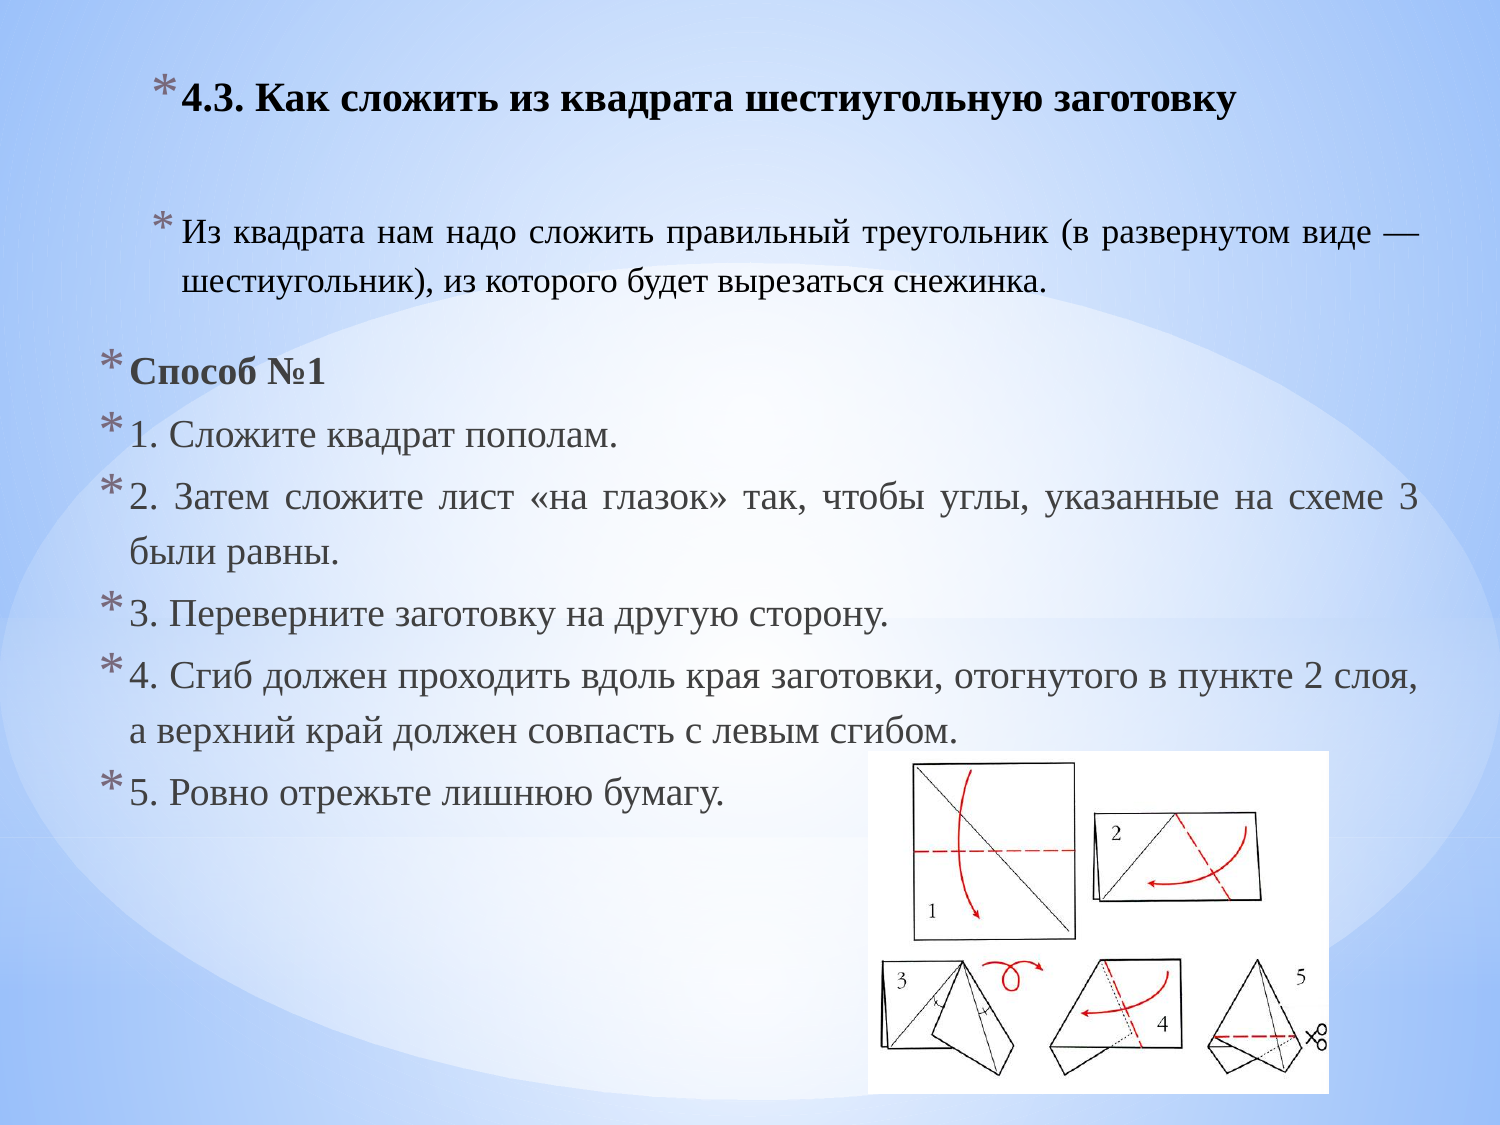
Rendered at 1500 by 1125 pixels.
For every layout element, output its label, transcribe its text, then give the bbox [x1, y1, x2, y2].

list 4.3. Как сложить из квадрата шестиугольную заготовку Из квадрата нам надо сложить правильный треугольник (в развернутом виде — шестиугольник), из которого будет вырезаться снежинка. Способ №1 1. Сложите квадрат пополам. 2. Затем сложите лист «на глазок» так, чтобы углы, указанные на схеме 3 были равны. 3. Переверните заготовку на другую сторону. 4. Сгиб должен проходить вдоль края заготовки, отогнутого в пункте 2 слоя, а верхний край должен совпасть с левым сгибом. 5. Ровно отрежьте лишнюю бумагу. [76, 54, 1436, 1094]
picture [867, 751, 1330, 1095]
